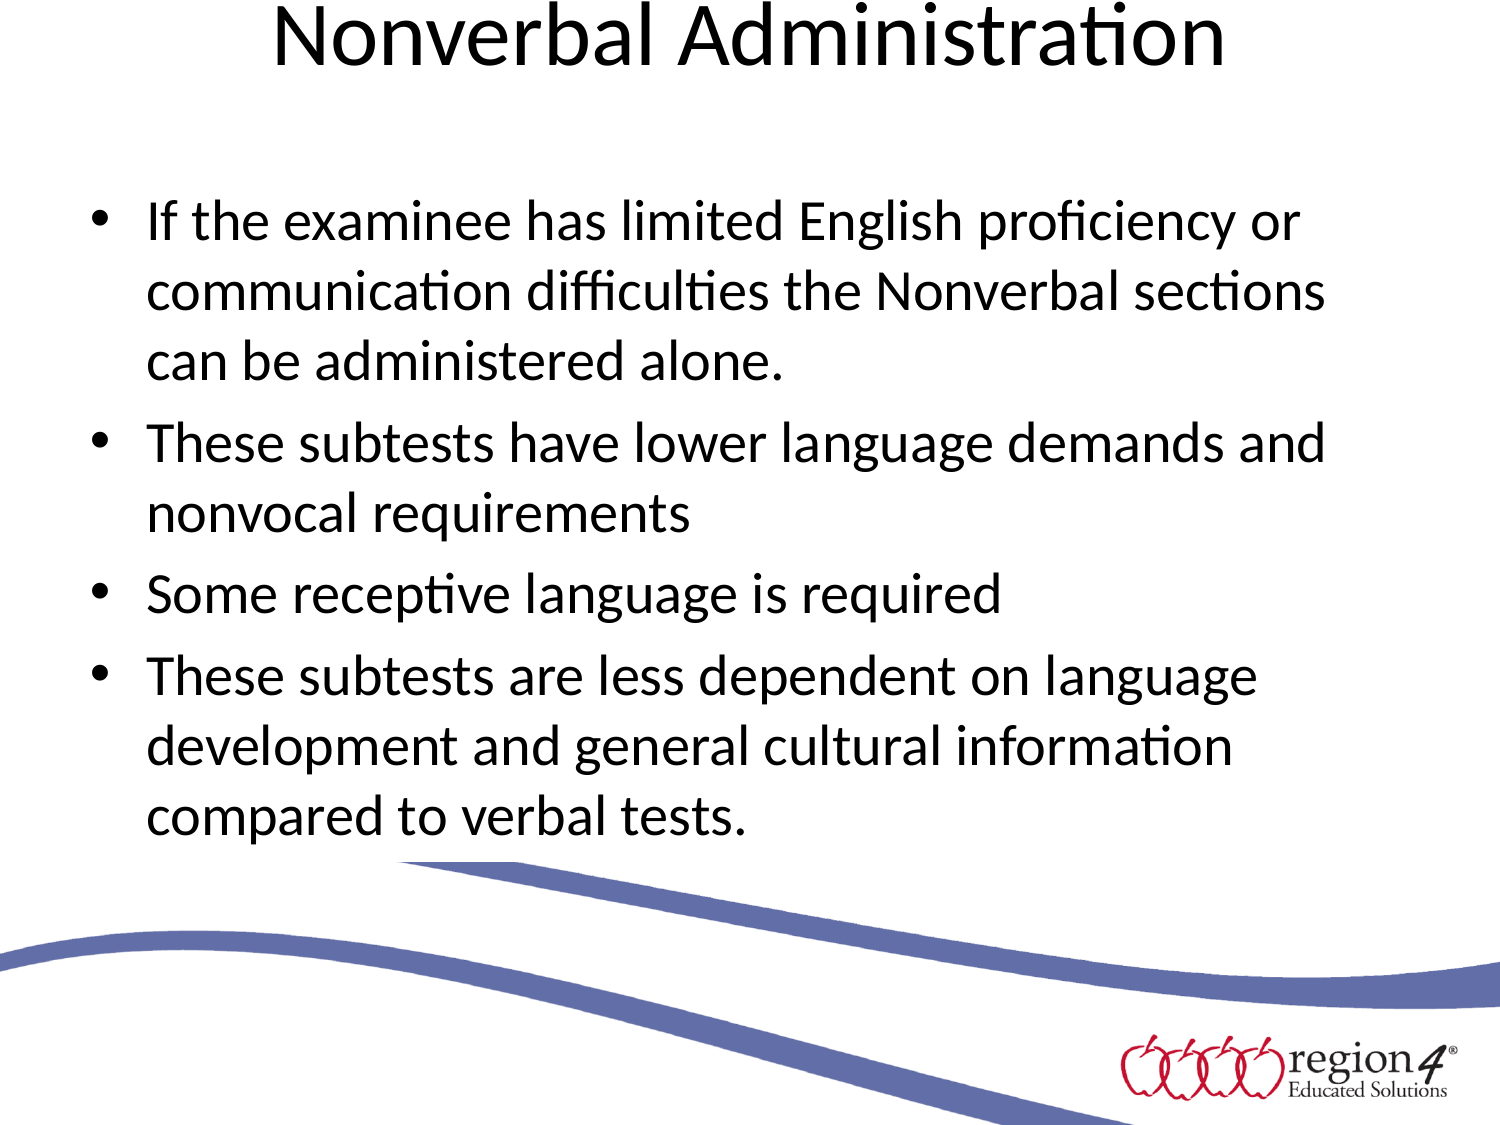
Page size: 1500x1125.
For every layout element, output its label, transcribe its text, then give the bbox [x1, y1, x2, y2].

title Nonverbal Administration [75, 45, 1425, 174]
picture [0, 862, 1500, 1125]
list If the examinee has limited English proficiency or communication difficulties the Nonverbal sections can be administered alone. These subtests have lower language demands and nonvocal requirements Some receptive language is required These subtests are less dependent on language development and general cultural information compared to verbal tests. [75, 174, 1425, 1005]
